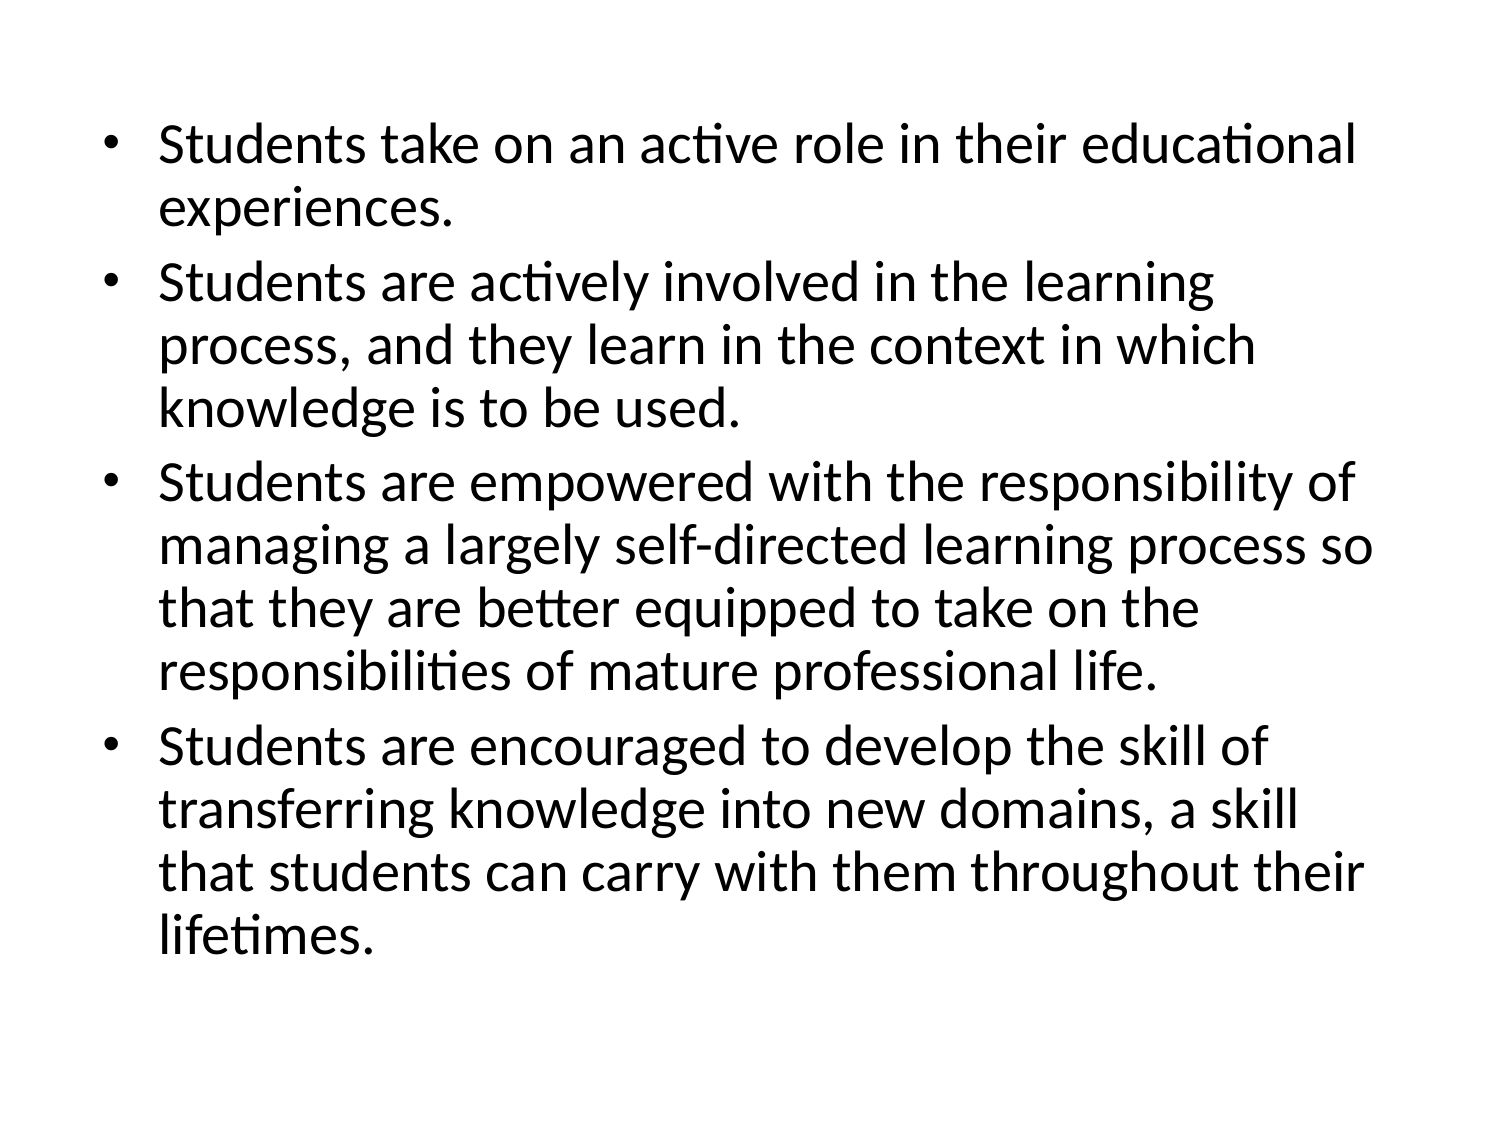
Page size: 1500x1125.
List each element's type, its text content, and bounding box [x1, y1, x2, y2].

list Students take on an active role in their educational experiences. Students are actively involved in the learning process, and they learn in the context in which knowledge is to be used. Students are empowered with the responsibility of managing a largely self-directed learning process so that they are better equipped to take on the responsibilities of mature professional life. Students are encouraged to develop the skill of transferring knowledge into new domains, a skill that students can carry with them throughout their lifetimes. [87, 105, 1426, 851]
